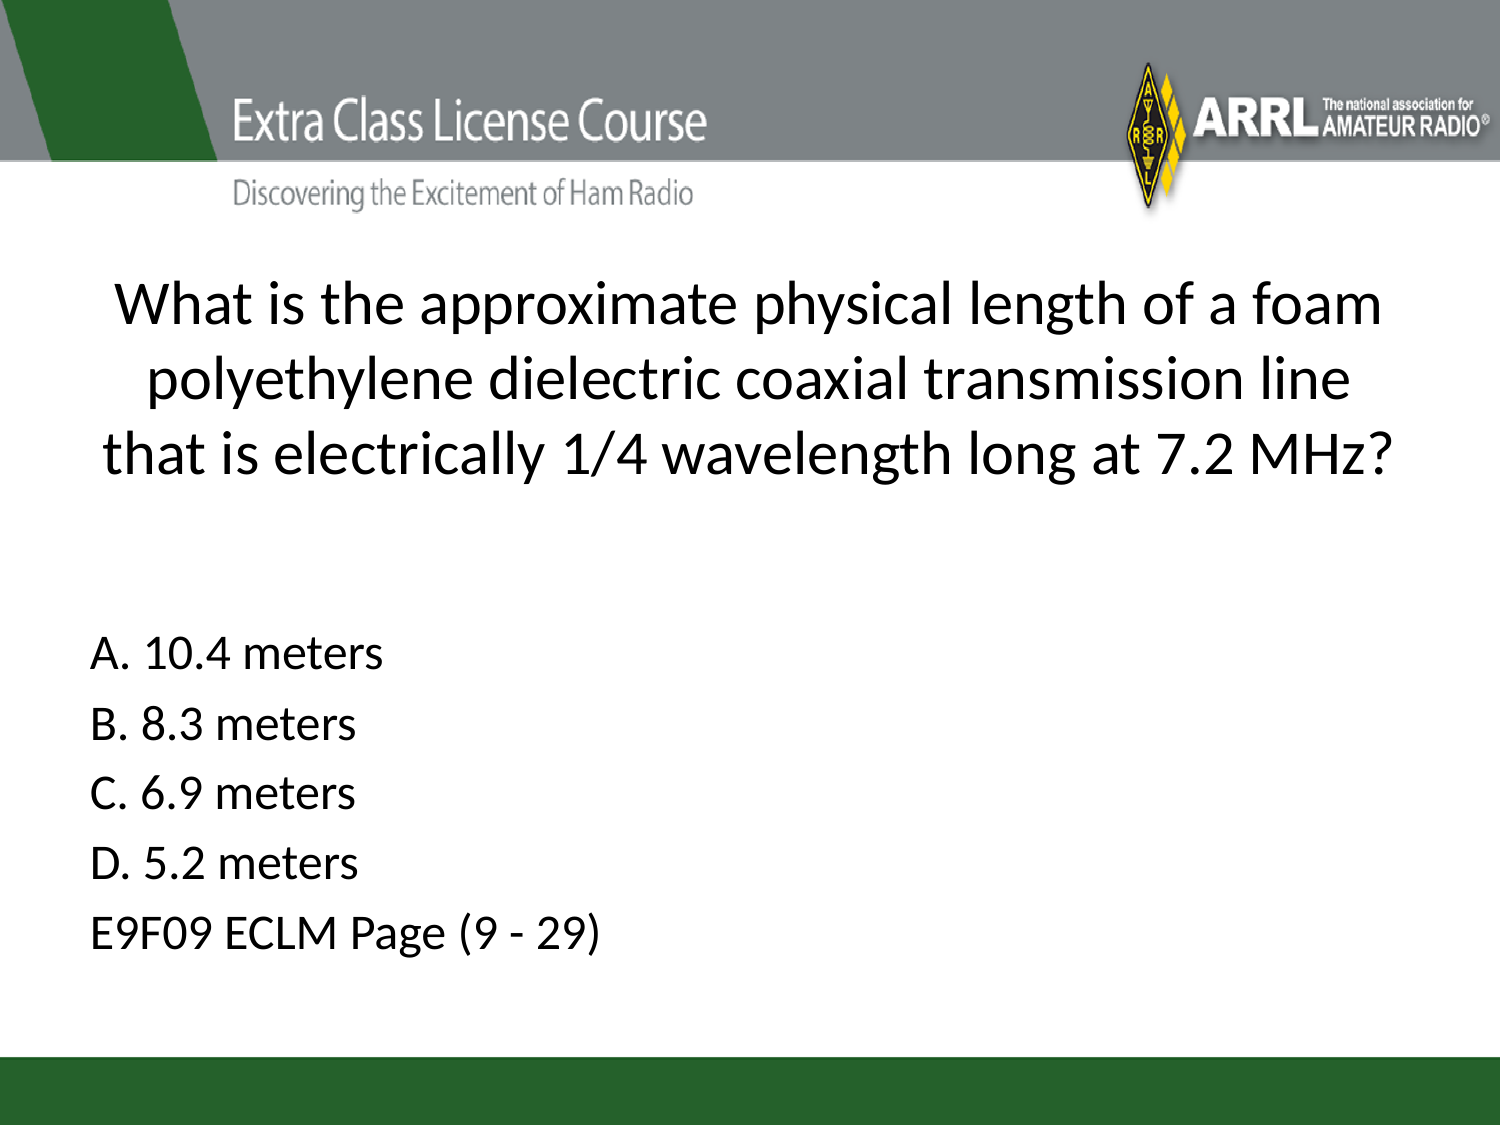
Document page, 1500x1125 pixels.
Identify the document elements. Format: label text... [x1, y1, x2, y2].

title What is the approximate physical length of a foam polyethylene dielectric coaxial transmission line that is electrically 1/4 wavelength long at 7.2 MHz? [75, 254, 1425, 435]
list A. 10.4 meters B. 8.3 meters C. 6.9 meters D. 5.2 meters E9F09 ECLM Page (9 - 29) [75, 612, 1425, 988]
picture [0, 0, 1500, 1125]
